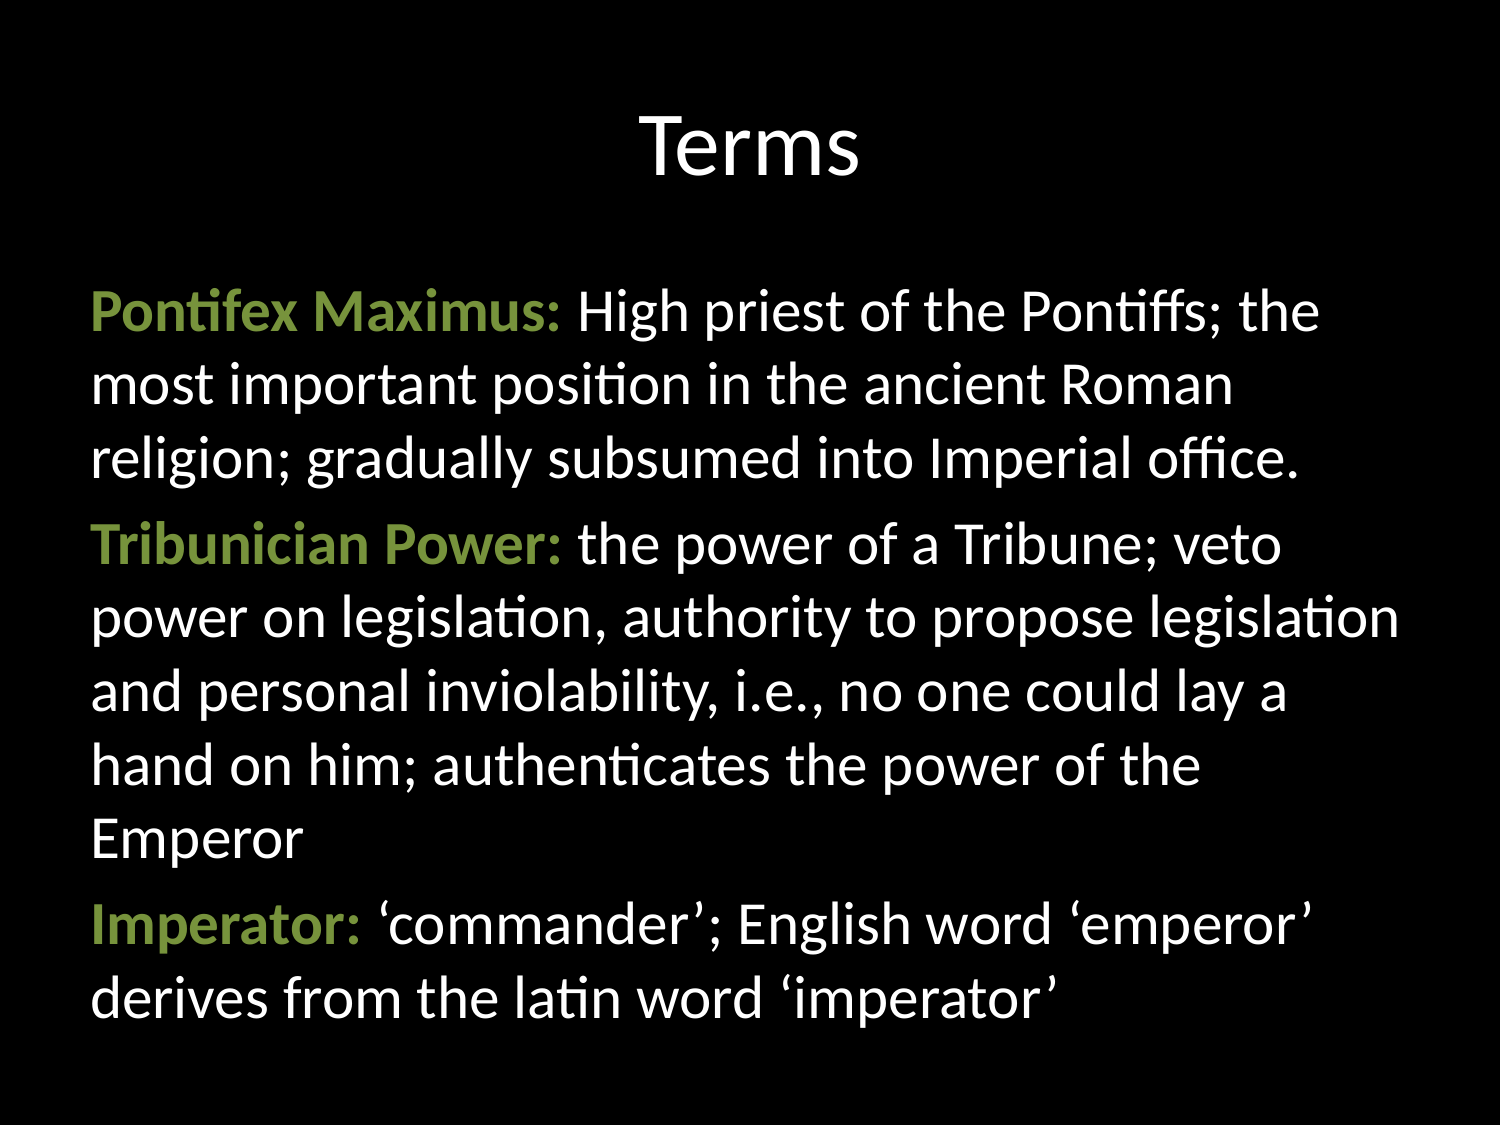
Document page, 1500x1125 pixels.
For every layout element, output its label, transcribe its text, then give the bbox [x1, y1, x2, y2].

title Terms [74, 44, 1426, 233]
list Pontifex Maximus: High priest of the Pontiffs; the most important position in the ancient Roman religion; gradually subsumed into Imperial office. Tribunician Power: the power of a Tribune; veto power on legislation, authority to propose legislation and personal inviolability, i.e., no one could lay a hand on him; authenticates the power of the Emperor Imperator: ‘commander’; English word ‘emperor’ derives from the latin word ‘imperator’ [74, 262, 1426, 1044]
